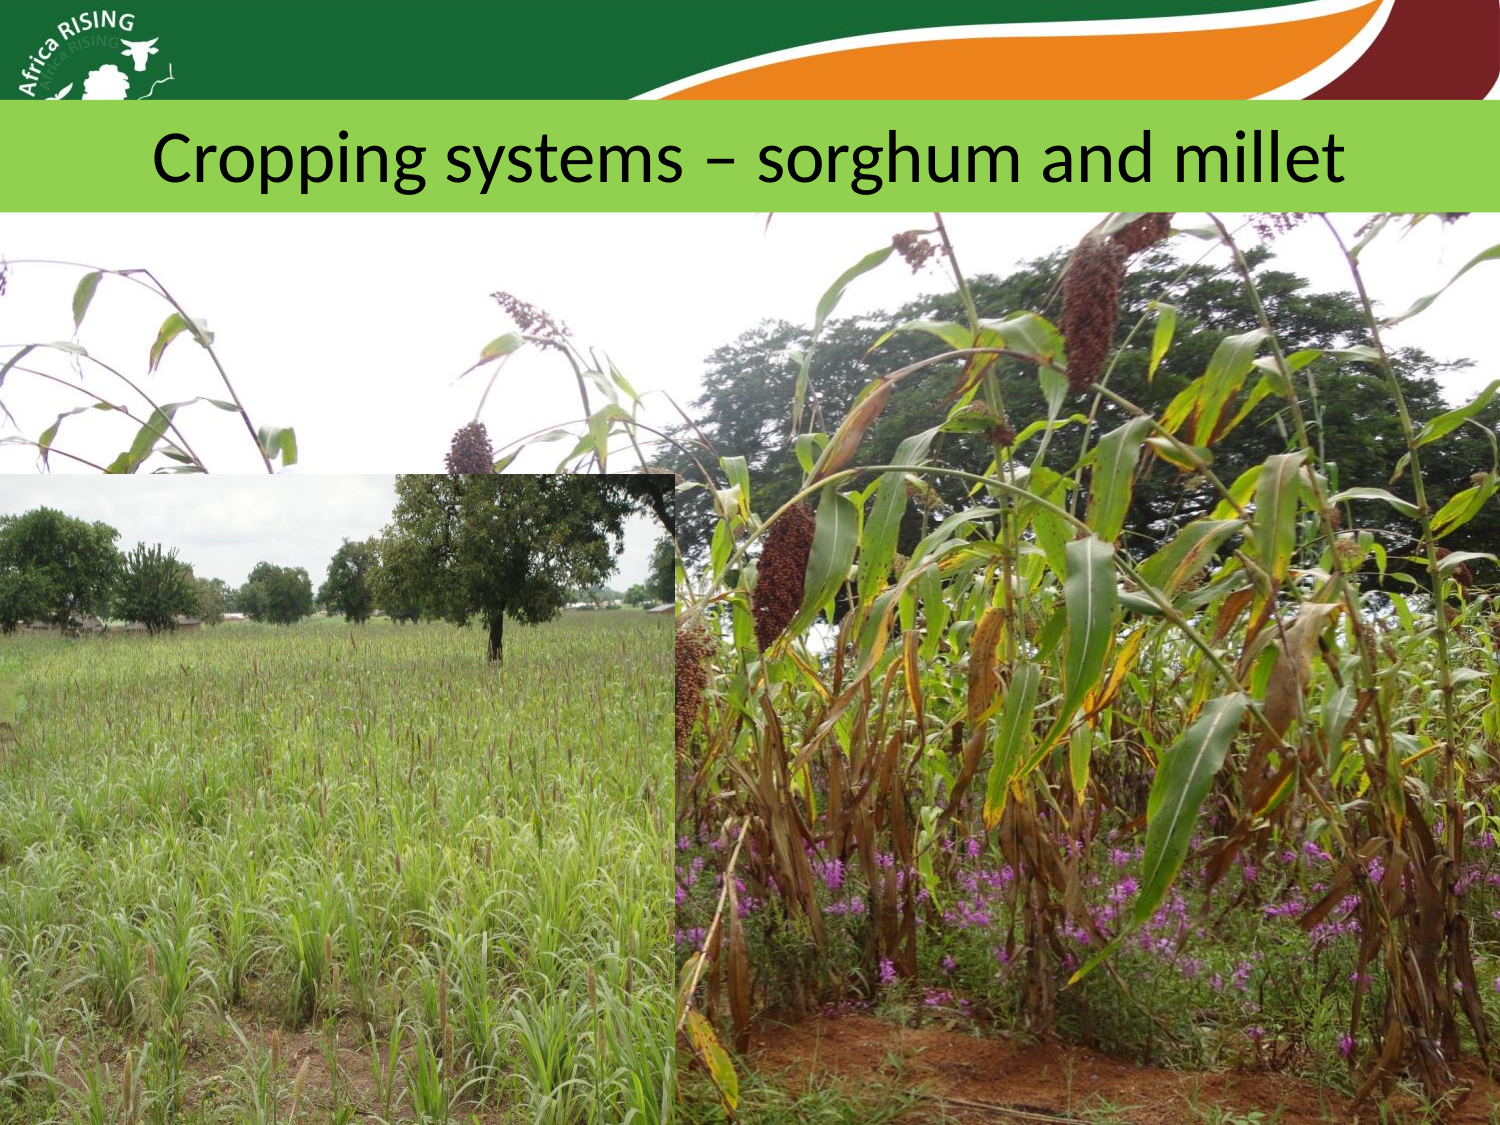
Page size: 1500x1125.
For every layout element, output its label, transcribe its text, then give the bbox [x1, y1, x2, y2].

picture [0, 211, 1500, 1125]
picture [0, 0, 1500, 99]
text_box Cropping systems – sorghum and millet [0, 99, 1500, 207]
